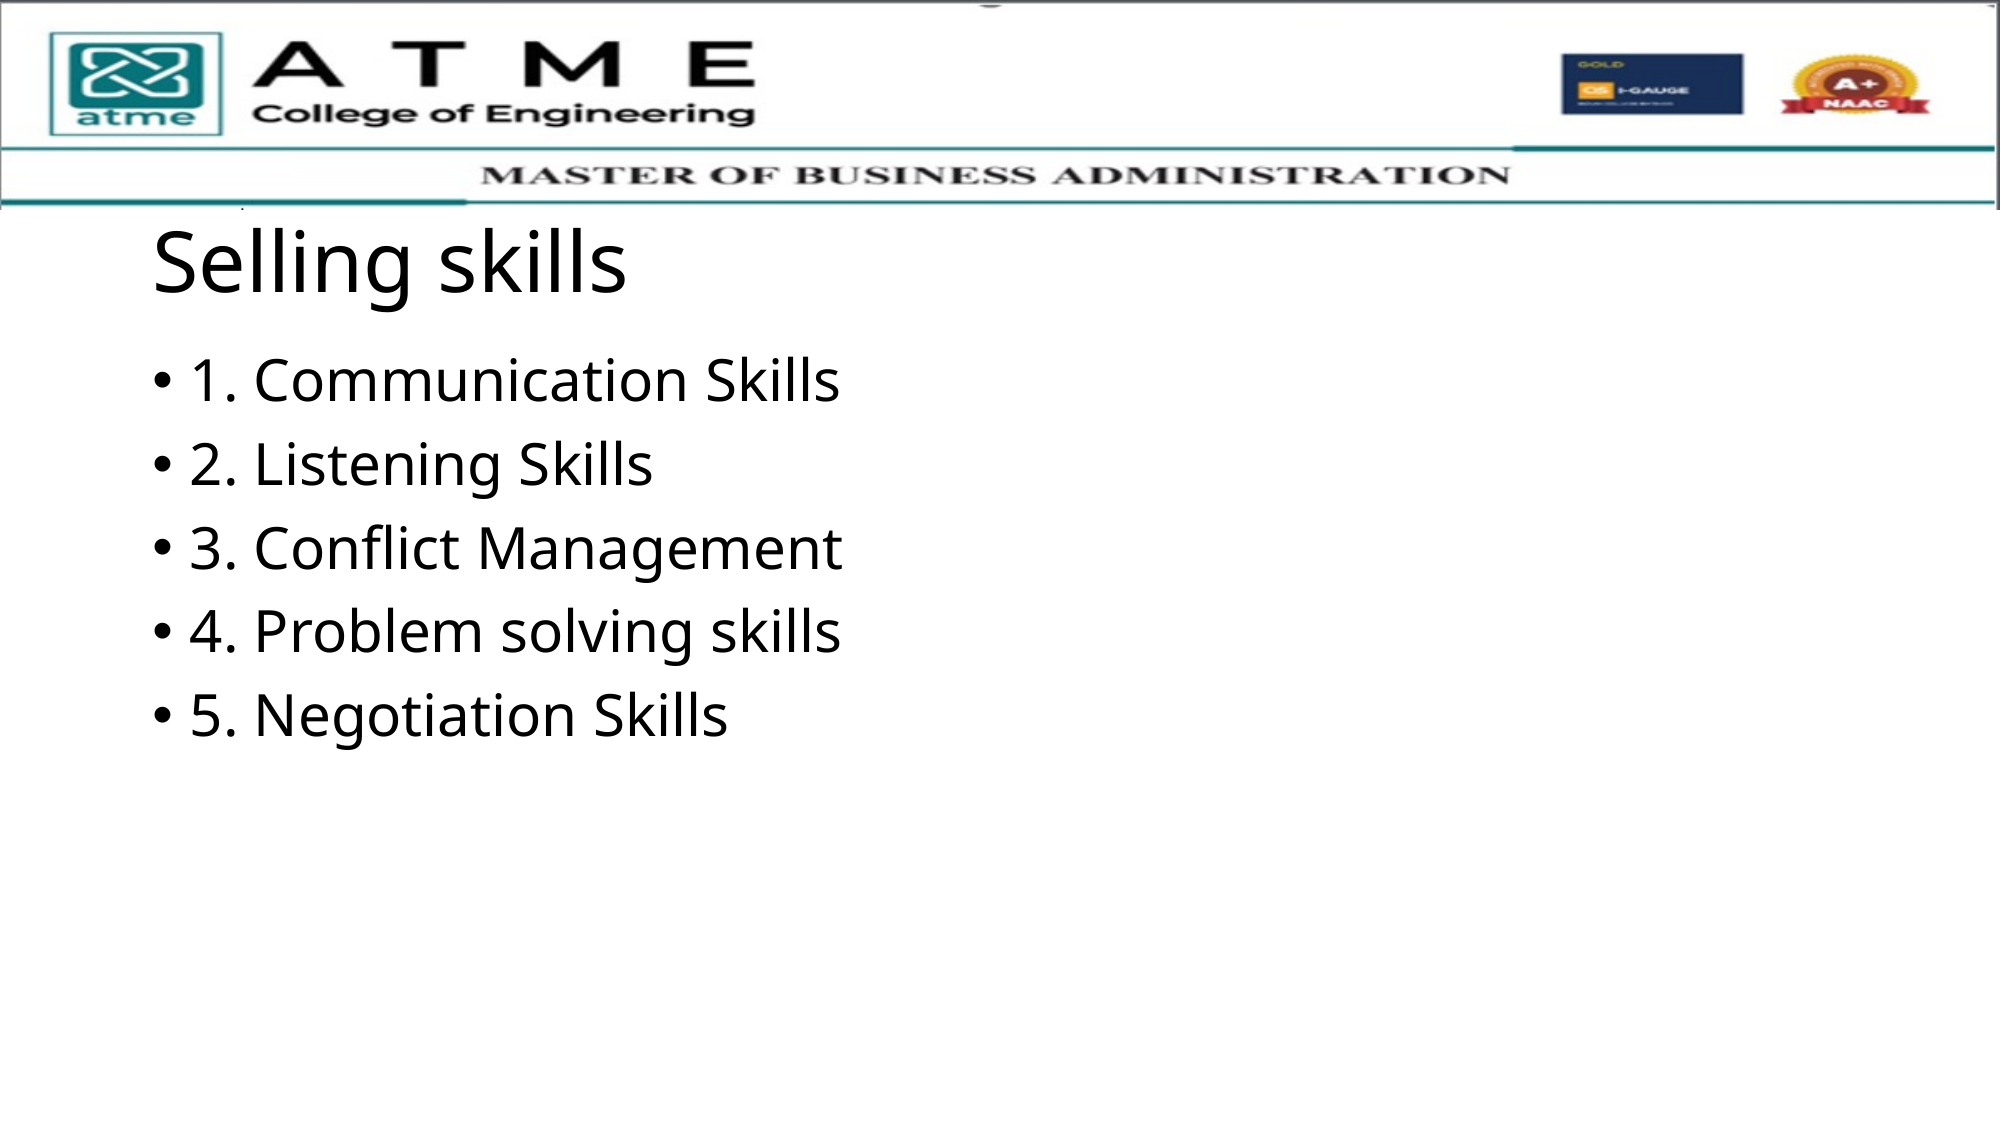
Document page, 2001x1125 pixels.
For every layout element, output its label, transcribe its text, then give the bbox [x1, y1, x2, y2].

list 1. Communication Skills 2. Listening Skills 3. Conflict Management 4. Problem solving skills 5. Negotiation Skills [137, 343, 1863, 1125]
title Selling skills [137, 212, 1863, 319]
picture [0, 0, 2000, 210]
